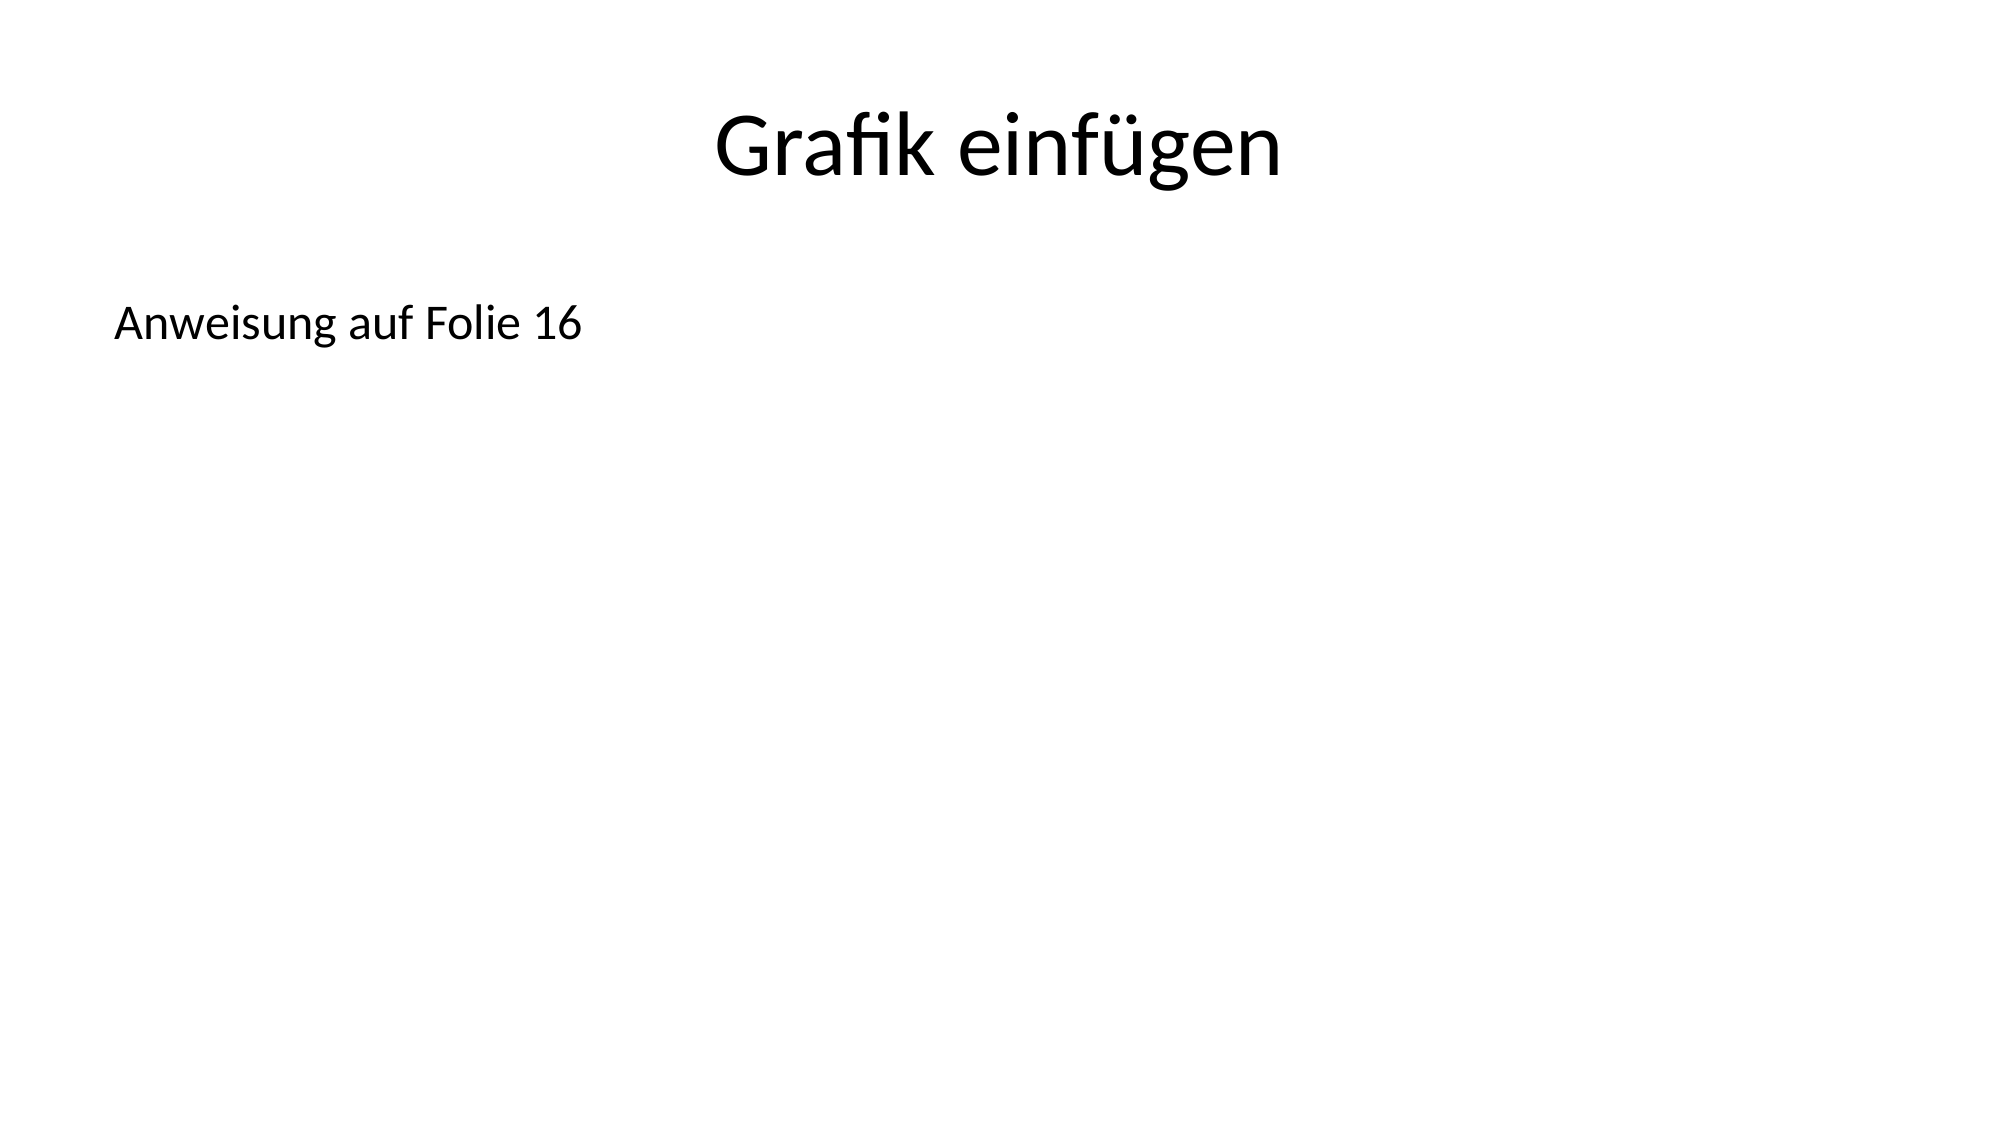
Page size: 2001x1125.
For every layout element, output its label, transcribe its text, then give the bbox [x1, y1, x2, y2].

title Grafik einfügen [99, 45, 1900, 233]
list Anweisung auf Folie 16 [99, 251, 984, 357]
